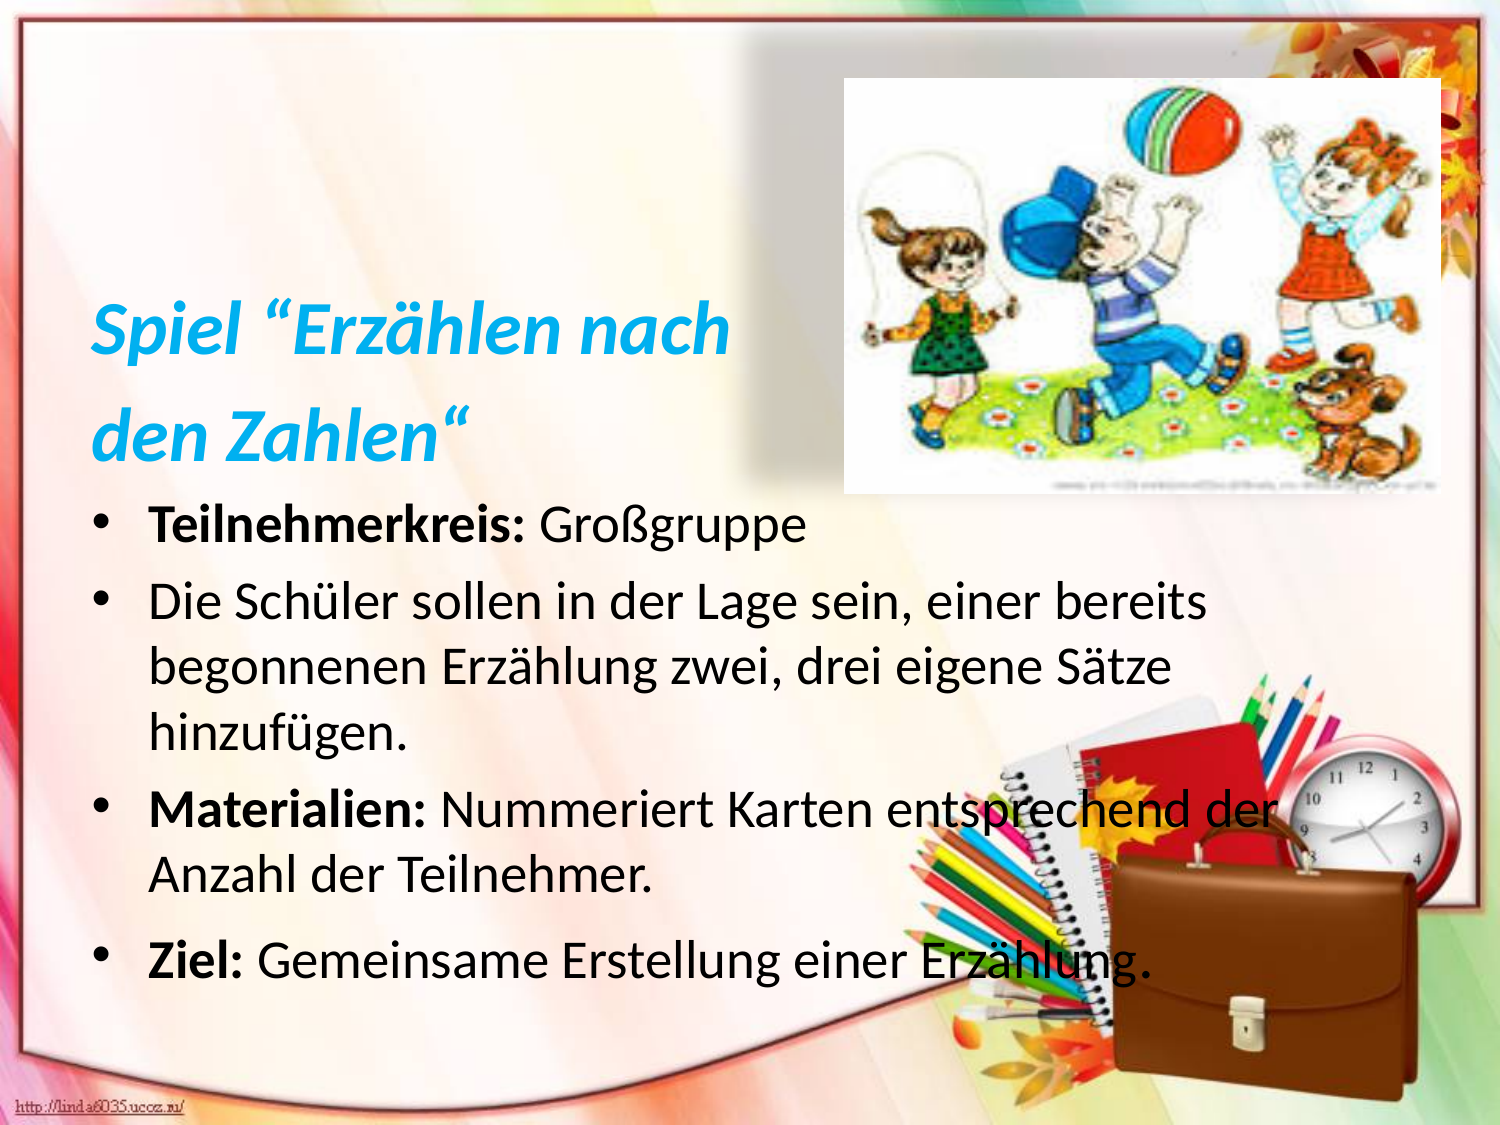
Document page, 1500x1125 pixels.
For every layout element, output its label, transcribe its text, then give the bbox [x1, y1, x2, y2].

list Spiel “Erzählen nach den Zahlen“ Teilnehmerkreis: Großgruppe Die Schüler sollen in der Lage sein, einer bereits begonnenen Erzählung zwei, drei eigene Sätze hinzufügen. Materialien: Nummeriert Karten entsprechend der Anzahl der Teilnehmer. Ziel: Gemeinsame Erstellung einer Erzählung. [76, 113, 1427, 1005]
picture [0, 0, 1500, 1125]
